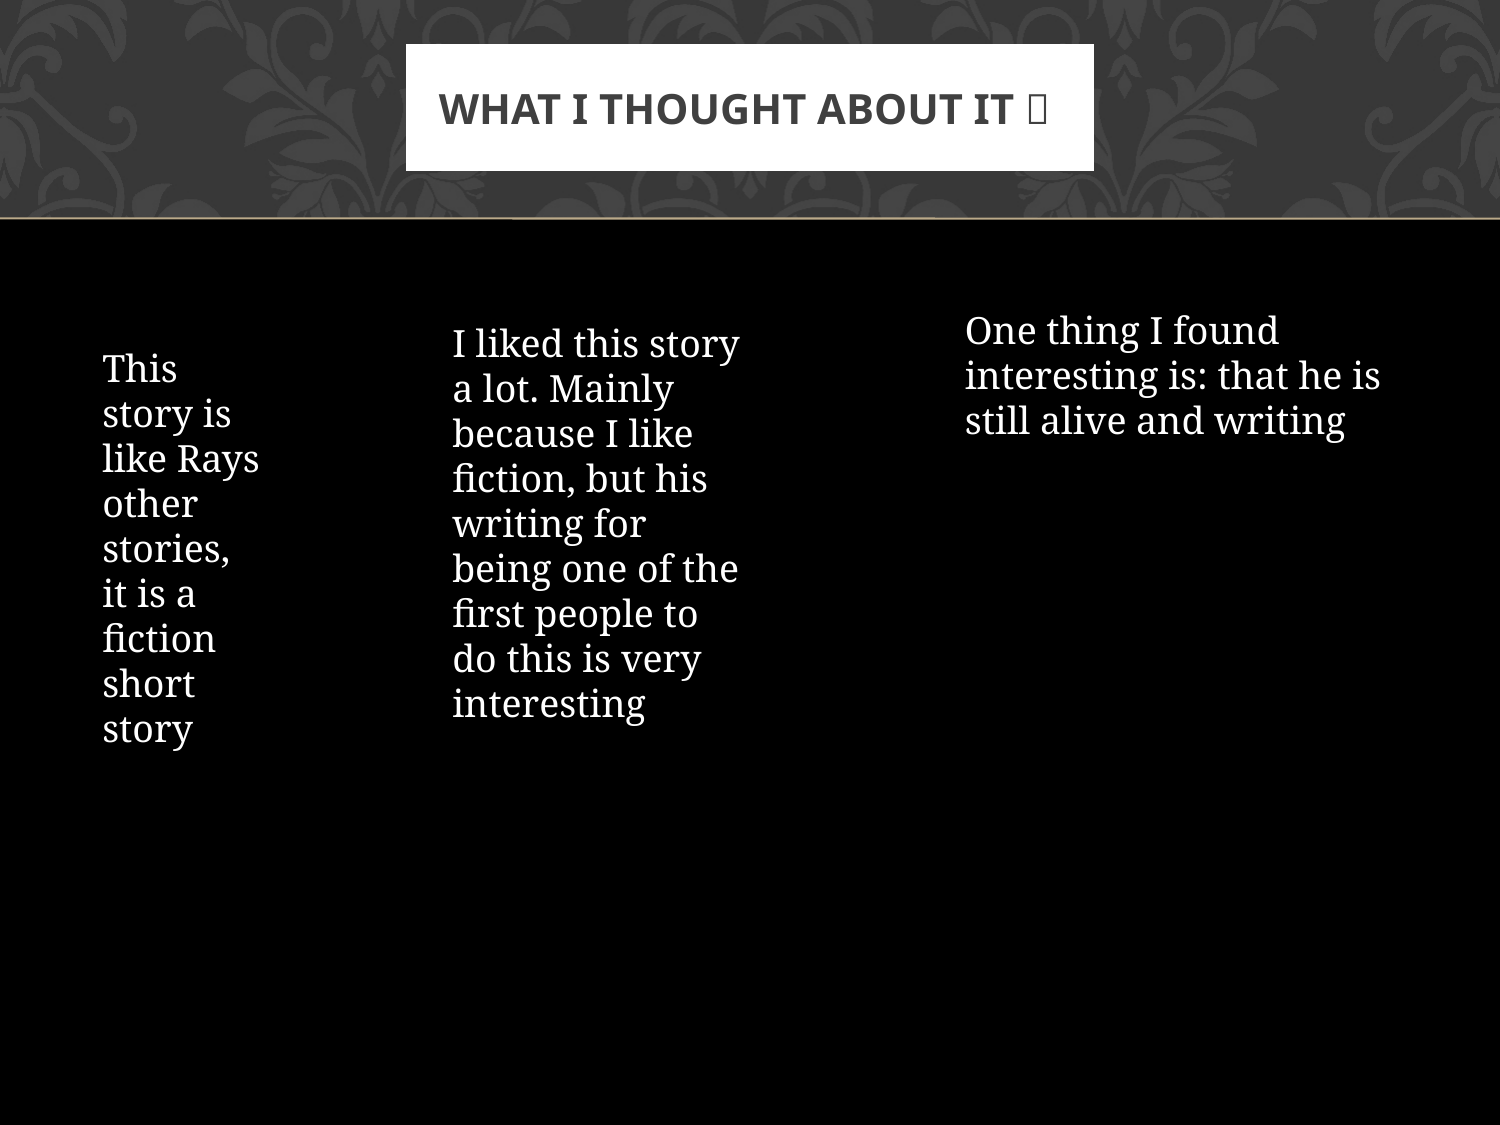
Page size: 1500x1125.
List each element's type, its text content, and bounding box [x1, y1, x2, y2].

text_box This story is like Rays other stories, it is a fiction short story [87, 337, 275, 758]
text_box I liked this story a lot. Mainly because I like fiction, but his writing for being one of the first people to do this is very interesting [437, 312, 763, 733]
title What I thought about it  [406, 44, 1094, 171]
text_box One thing I found interesting is: that he is still alive and writing [949, 299, 1400, 450]
